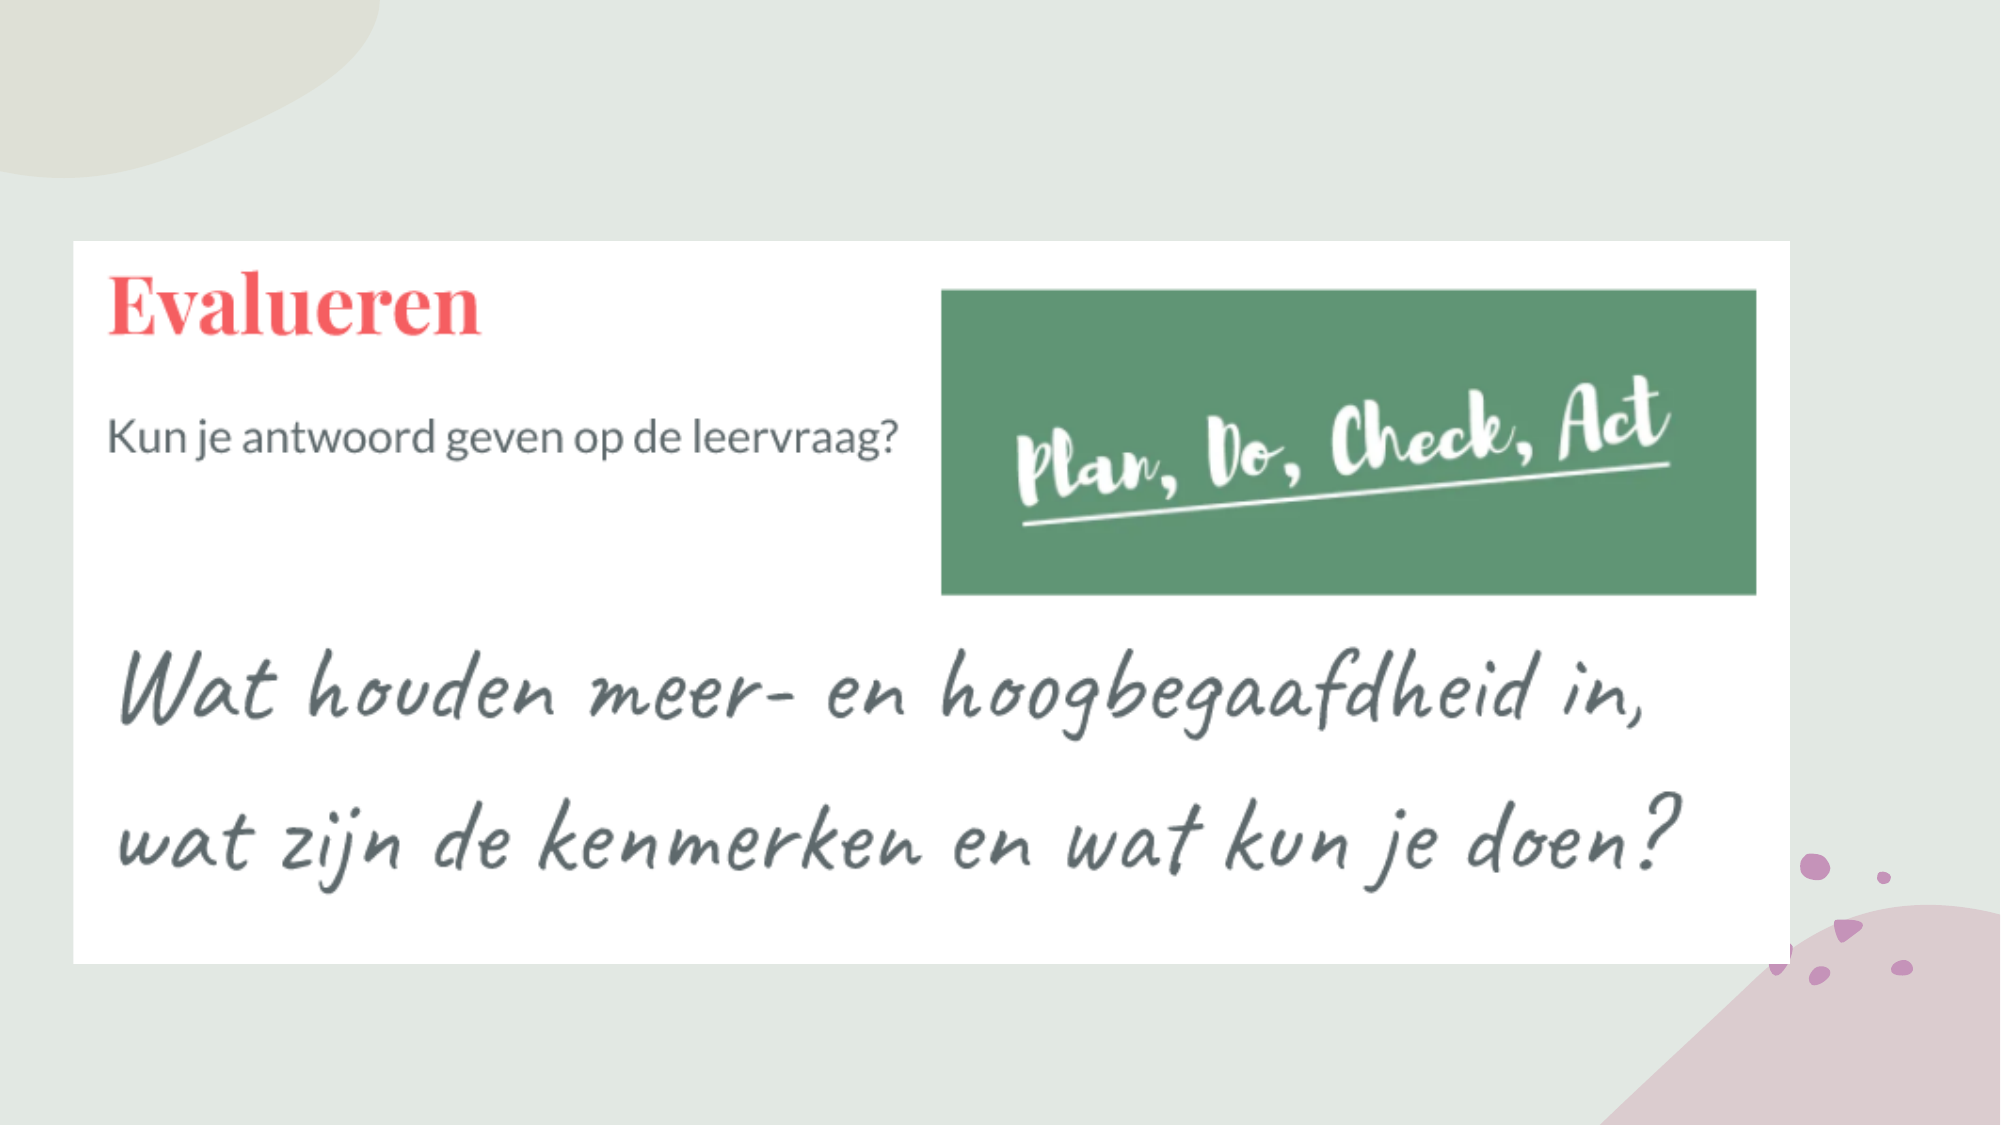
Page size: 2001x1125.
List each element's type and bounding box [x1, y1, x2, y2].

picture [73, 241, 1791, 965]
